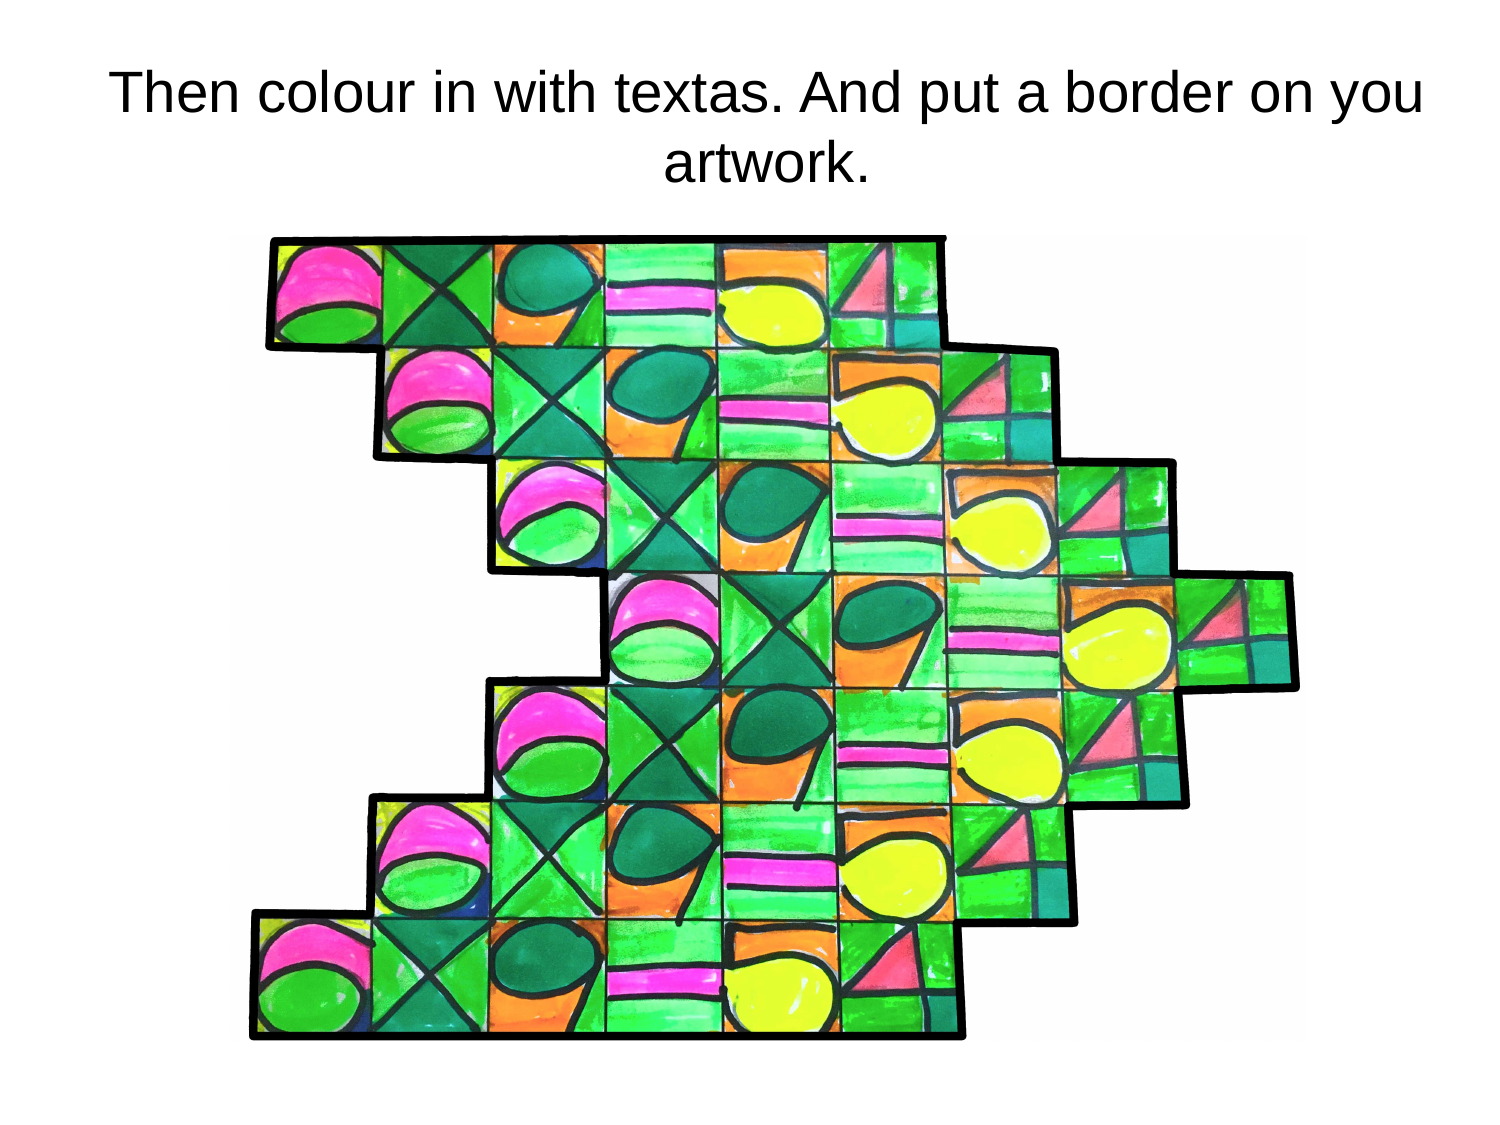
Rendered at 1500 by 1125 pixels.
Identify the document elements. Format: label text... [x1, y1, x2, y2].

text_box Then colour in with textas. And put a border on you artwork. [65, 46, 1471, 318]
picture [228, 234, 1307, 1041]
